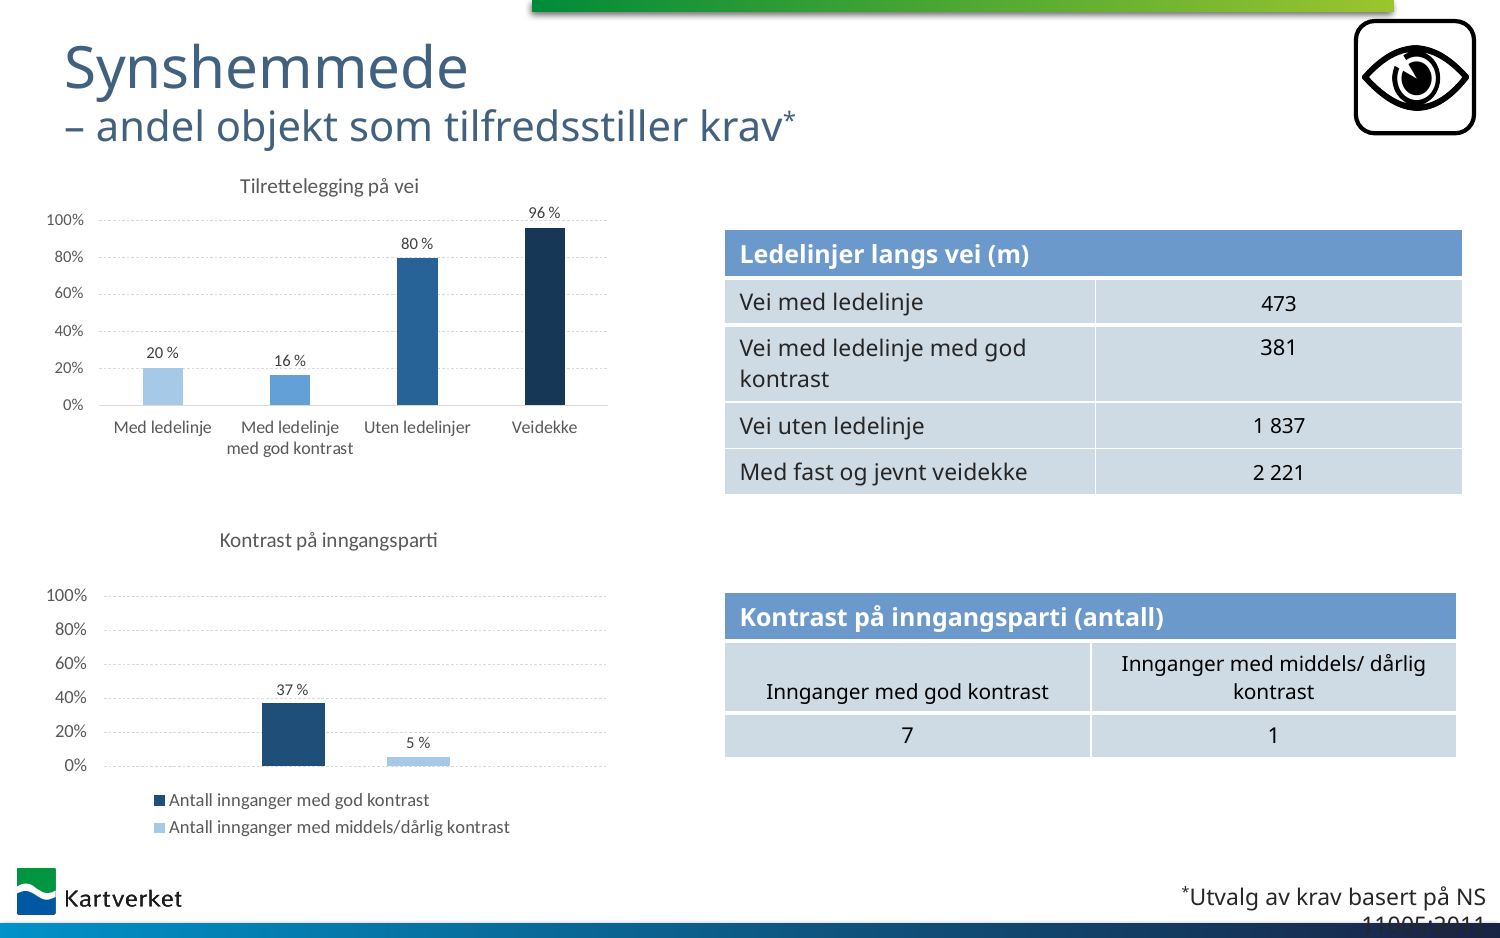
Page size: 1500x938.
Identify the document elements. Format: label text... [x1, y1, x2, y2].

table_cell 381 [1096, 327, 1462, 401]
text_box Synshemmede – andel objekt som tilfredsstiller krav* [49, 24, 1431, 158]
table_cell 1 837 [1096, 403, 1462, 448]
table_cell Innganger med middels/ dårlig kontrast [1092, 643, 1456, 711]
table_cell Med fast og jevnt veidekke [725, 449, 1095, 494]
table_cell 1 [1092, 715, 1456, 757]
table_cell 473 [1096, 280, 1462, 323]
table_cell Vei med ledelinje [725, 280, 1095, 323]
table_cell Vei med ledelinje med god kontrast [725, 327, 1095, 401]
text_box *Utvalg av krav basert på NS 11005:2011 [1068, 873, 1500, 938]
table_cell Innganger med god kontrast [725, 643, 1090, 711]
picture [41, 166, 618, 492]
picture [41, 520, 617, 846]
table_header Ledelinjer langs vei (m) [725, 230, 1462, 276]
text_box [1355, 20, 1475, 134]
table_cell 2 221 [1096, 449, 1462, 494]
table_cell 7 [725, 715, 1090, 757]
table_header Kontrast på inngangsparti (antall) [725, 593, 1456, 639]
table_cell Vei uten ledelinje [725, 403, 1095, 448]
